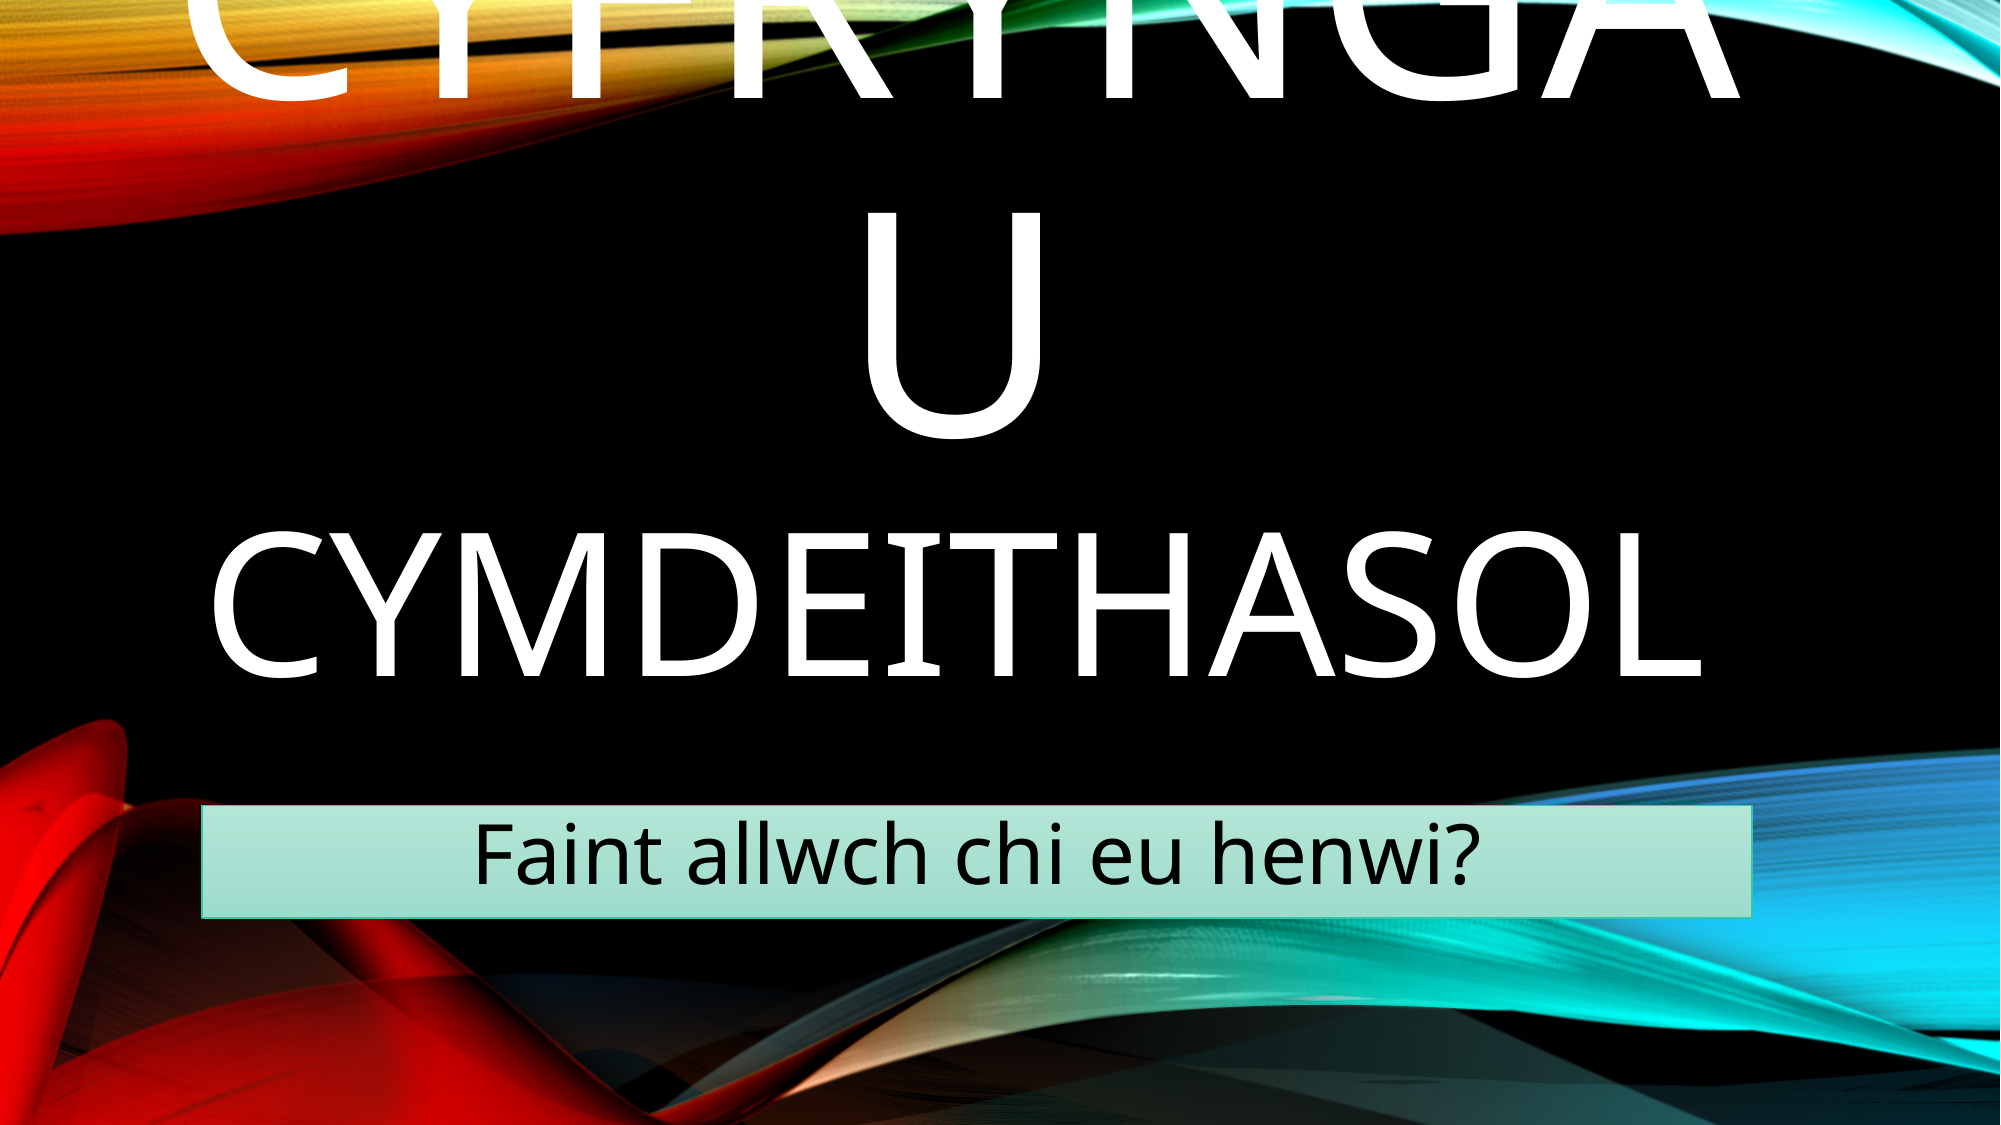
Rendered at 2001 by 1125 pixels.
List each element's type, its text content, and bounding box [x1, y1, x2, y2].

subtitle Faint allwch chi eu henwi? [201, 805, 1753, 919]
title CYFRYNGAU CYMDEITHASOL [132, 427, 1777, 728]
picture [0, 0, 2000, 237]
picture [0, 717, 2000, 1125]
